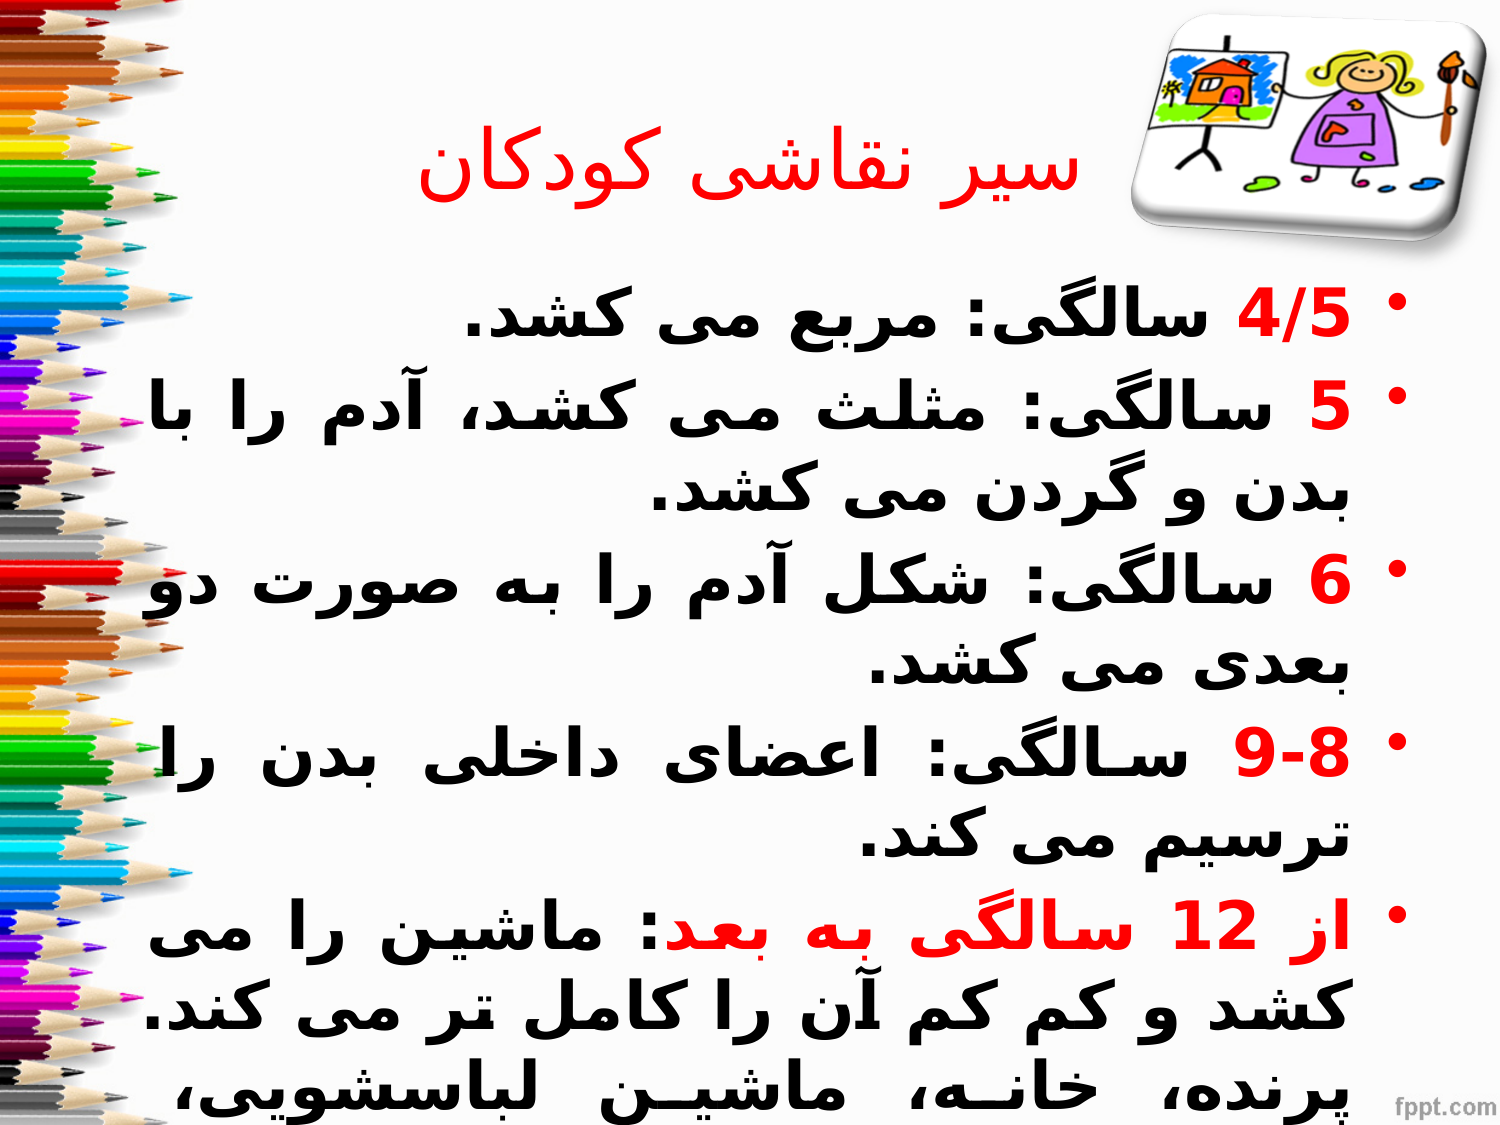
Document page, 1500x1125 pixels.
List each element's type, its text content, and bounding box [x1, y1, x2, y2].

picture [0, 309, 123, 860]
title سیر نقاشی کودکان [75, 62, 1087, 250]
list 4/5 سالگی: مربع می کشد. 5 سالگی: مثلث می کشد، آدم را با بدن و گردن می کشد. 6 سالگی: شکل آدم را به صورت دو بعدی می کشد. 9-8 سالگی: اعضای داخلی بدن را ترسیم می کند. از 12 سالگی به بعد: ماشین را می کشد و کم کم آن را کامل تر می کند. پرنده، خانه، ماشین لباسشویی، هواپیما را رسم می کند و از آن سخن می گوید. [123, 262, 1425, 1038]
picture [0, 0, 1500, 1125]
